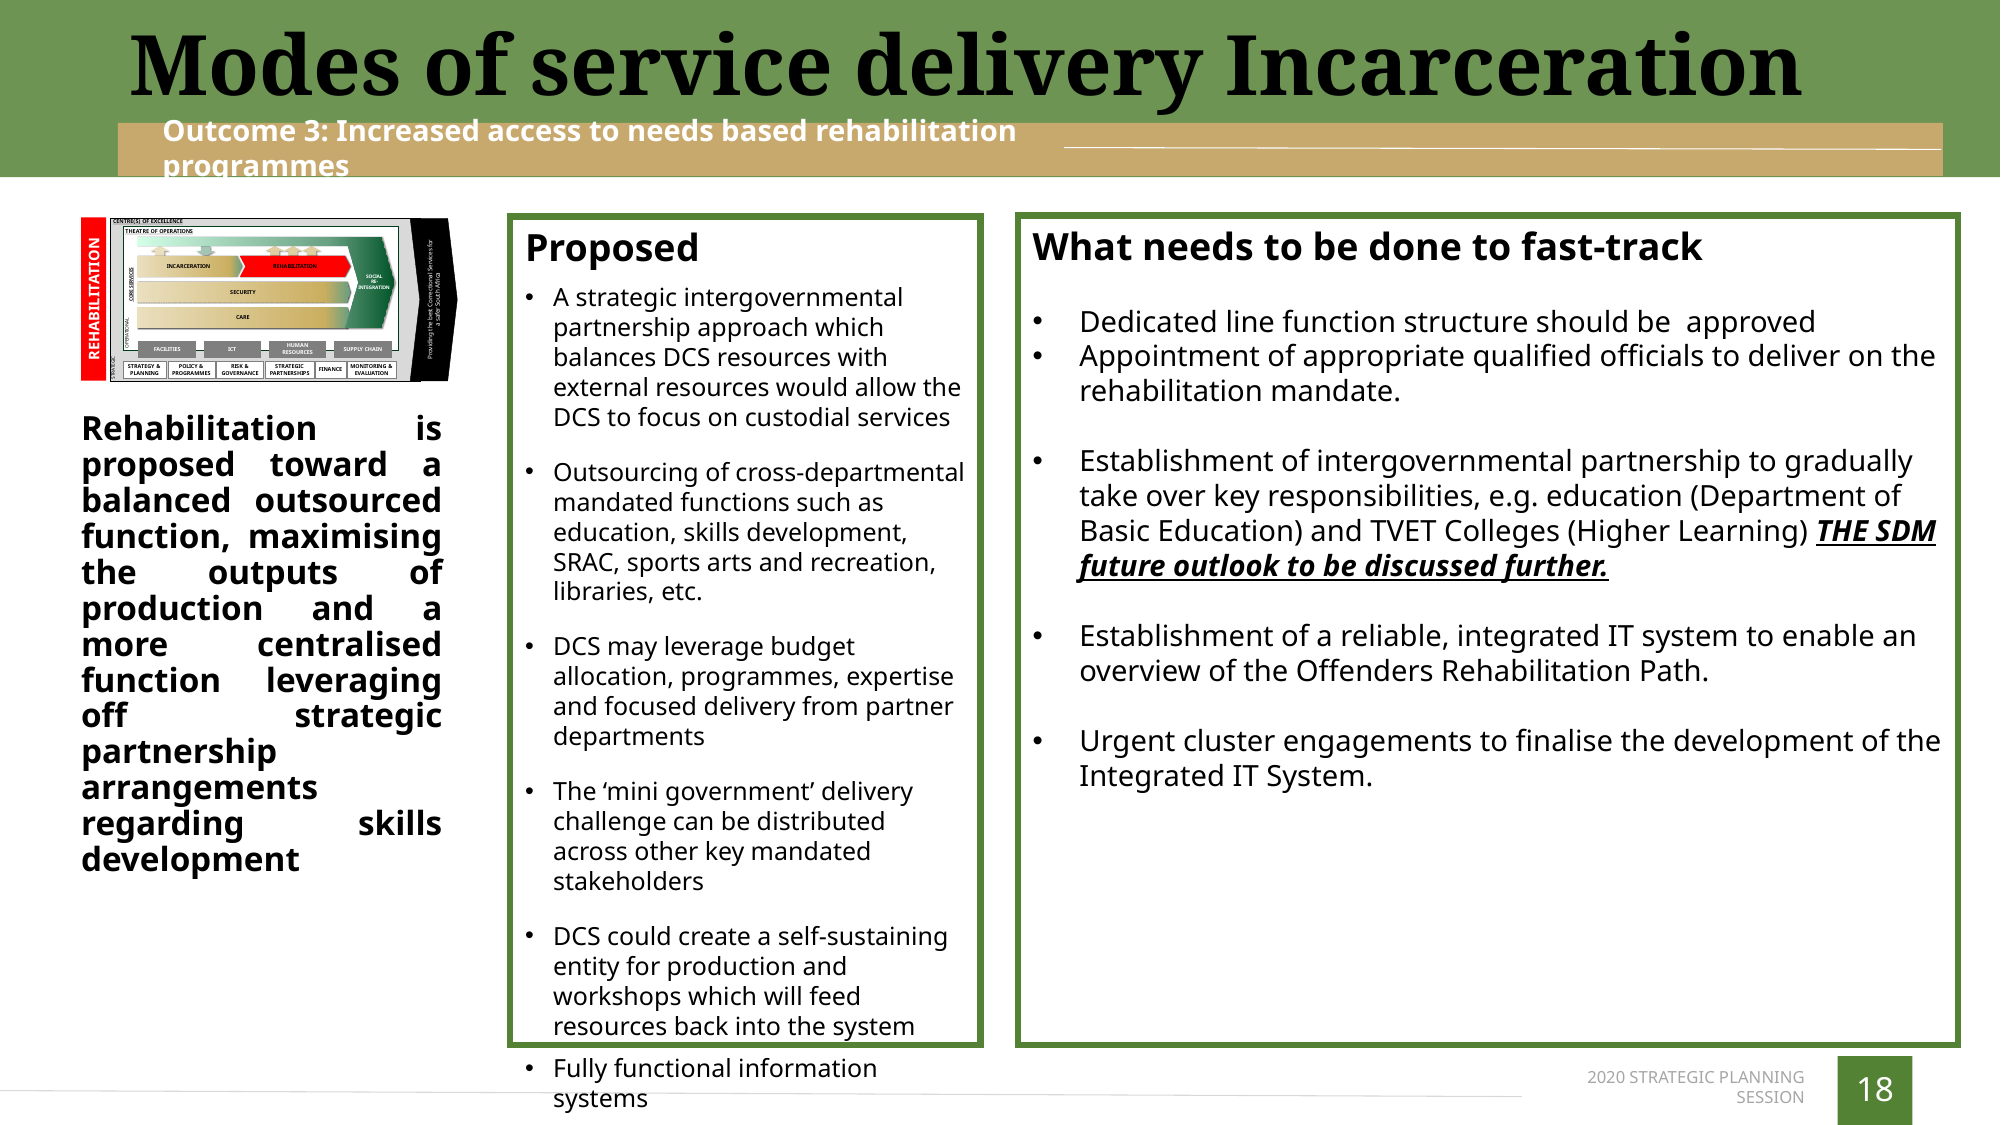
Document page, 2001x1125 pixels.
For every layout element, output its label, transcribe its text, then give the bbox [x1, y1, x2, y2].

text_box Proposed A strategic intergovernmental partnership approach which balances DCS resources with external resources would allow the DCS to focus on custodial services Outsourcing of cross-departmental mandated functions such as education, skills development, SRAC, sports arts and recreation, libraries, etc. DCS may leverage budget allocation, programmes, expertise and focused delivery from partner departments The ‘mini government’ delivery challenge can be distributed across other key mandated stakeholders DCS could create a self-sustaining entity for production and workshops which will feed resources back into the system Fully functional information systems [510, 216, 981, 1046]
title Modes of service delivery Incarceration [129, 23, 1865, 112]
picture [105, 216, 458, 382]
text_box Rehabilitation is proposed toward a balanced outsourced function, maximising the outputs of production and a more centralised function leveraging off strategic partnership arrangements regarding skills development [66, 404, 458, 887]
text_box What needs to be done to fast-track Dedicated line function structure should be approved Appointment of appropriate qualified officials to deliver on the rehabilitation mandate. Establishment of intergovernmental partnership to gradually take over key responsibilities, e.g. education (Department of Basic Education) and TVET Colleges (Higher Learning) THE SDM future outlook to be discussed further. Establishment of a reliable, integrated IT system to enable an overview of the Offenders Rehabilitation Path. Urgent cluster engagements to finalise the development of the Integrated IT System. [1017, 215, 1959, 1046]
text_box REHABILITATION [81, 217, 105, 381]
